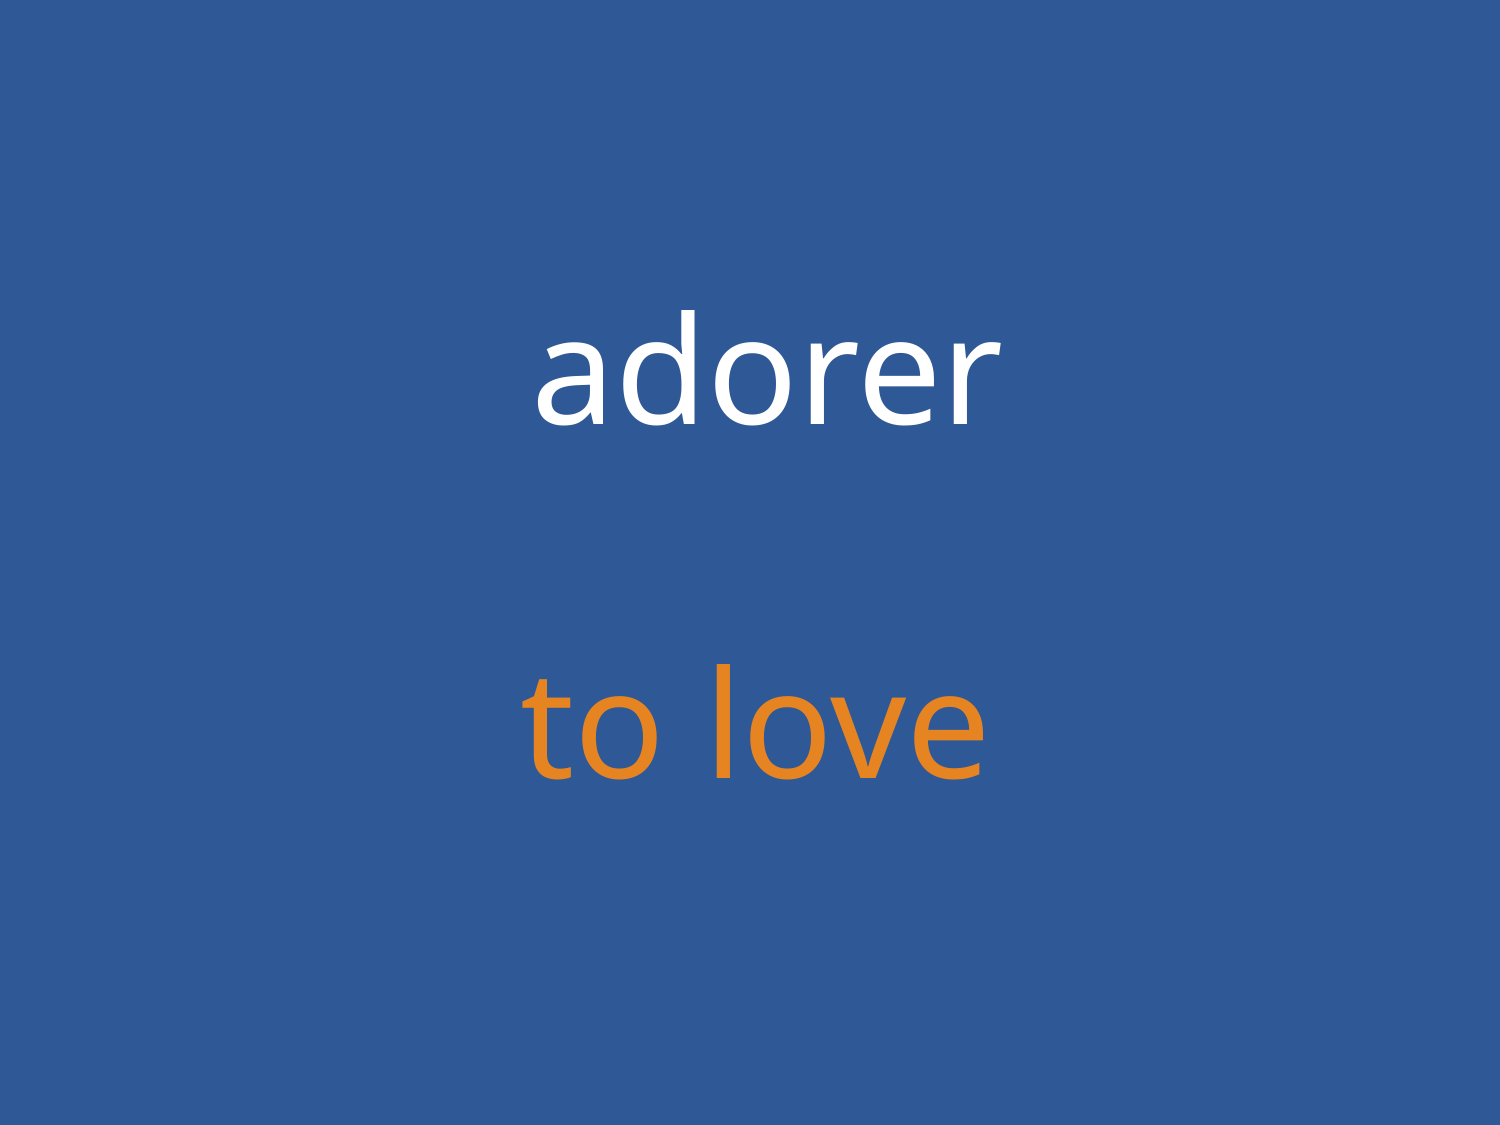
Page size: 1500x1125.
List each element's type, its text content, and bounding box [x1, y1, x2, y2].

text_box to love [301, 621, 1211, 817]
text_box adorer [301, 267, 1235, 462]
